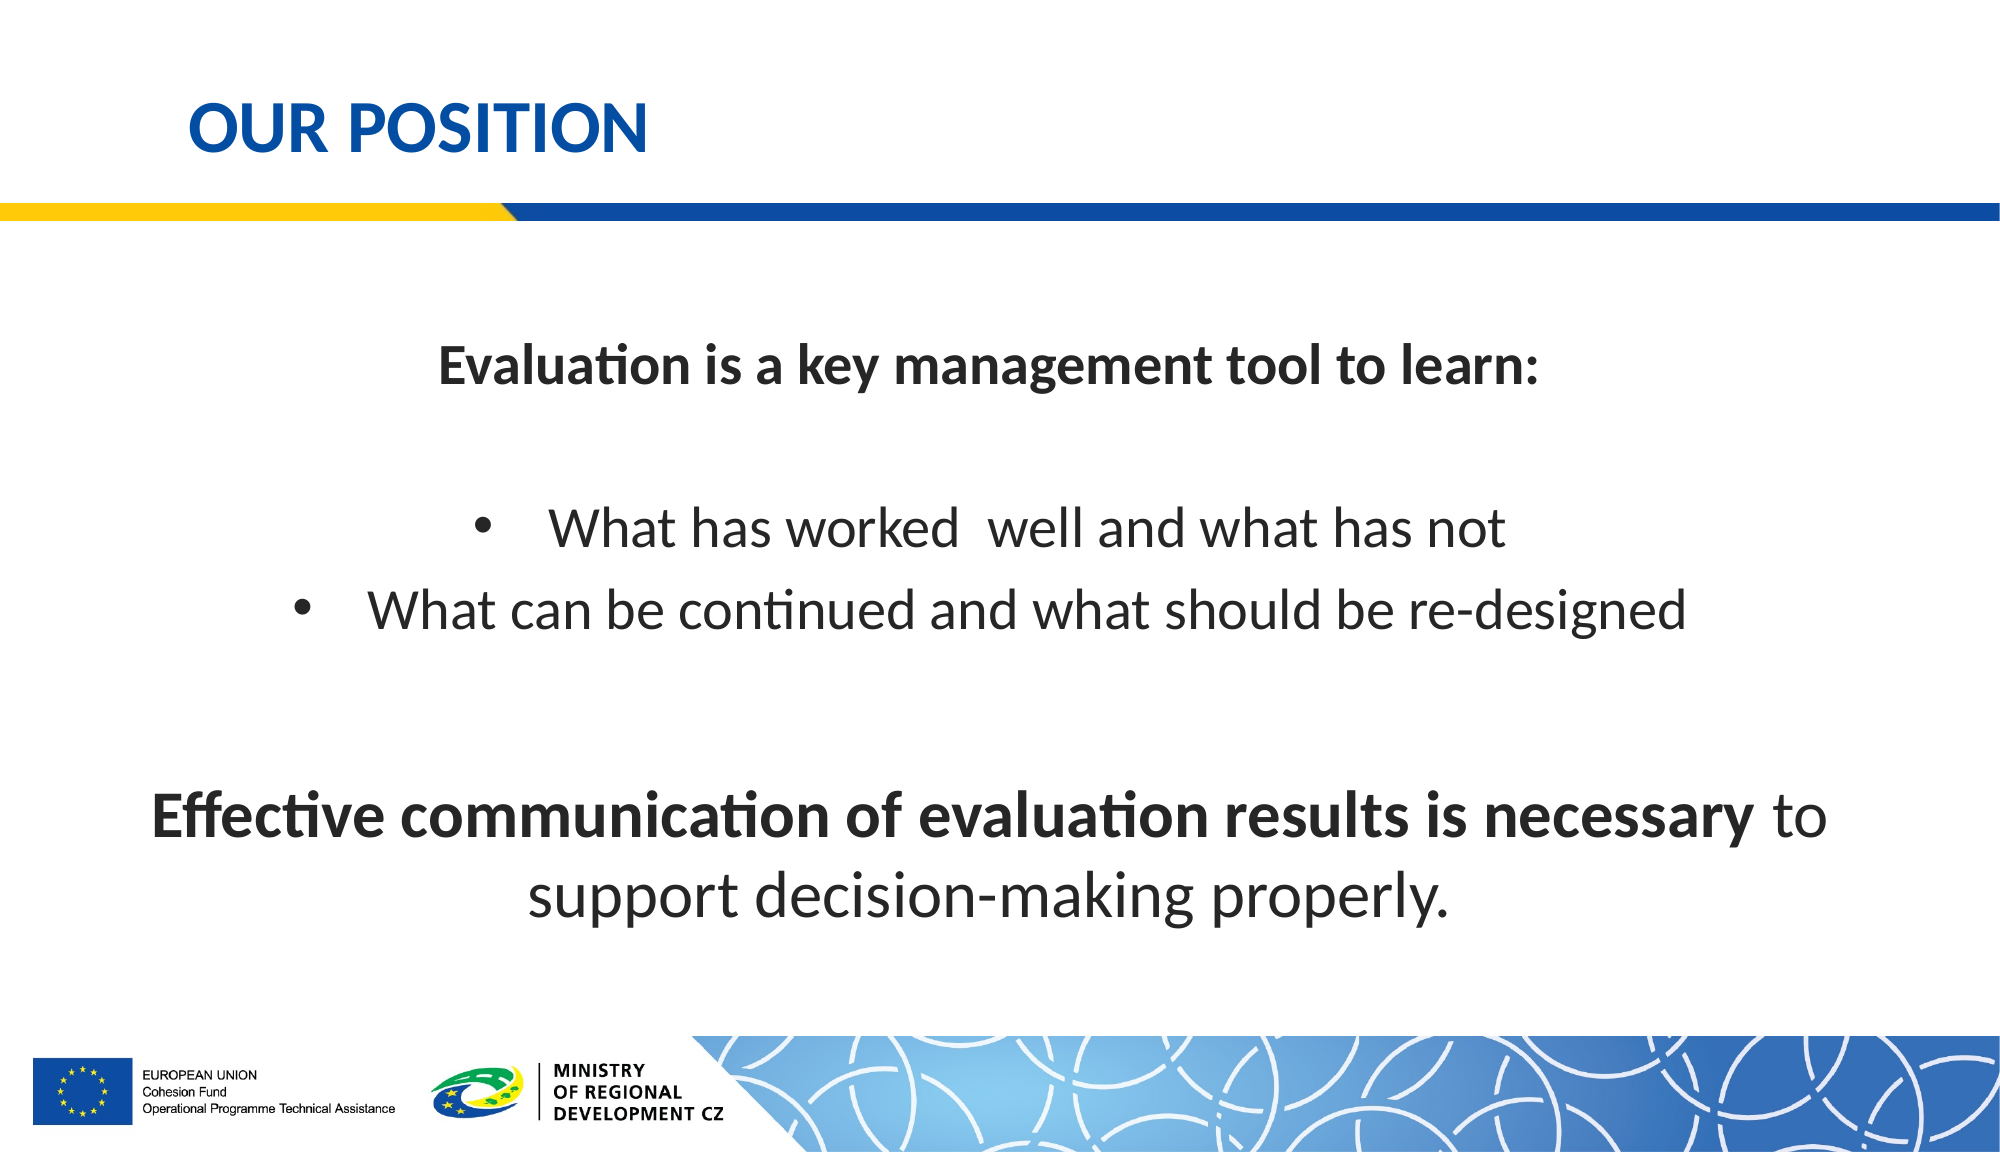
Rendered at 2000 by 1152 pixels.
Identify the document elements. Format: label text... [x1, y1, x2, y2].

picture [0, 203, 2000, 221]
picture [0, 1036, 2000, 1152]
title OUR POSITION [99, 46, 1900, 198]
list Evaluation is a key management tool to learn: What has worked well and what has not What can be continued and what should be re-designed Effective communication of evaluation results is necessary to support decision-making properly. [90, 316, 1891, 1077]
